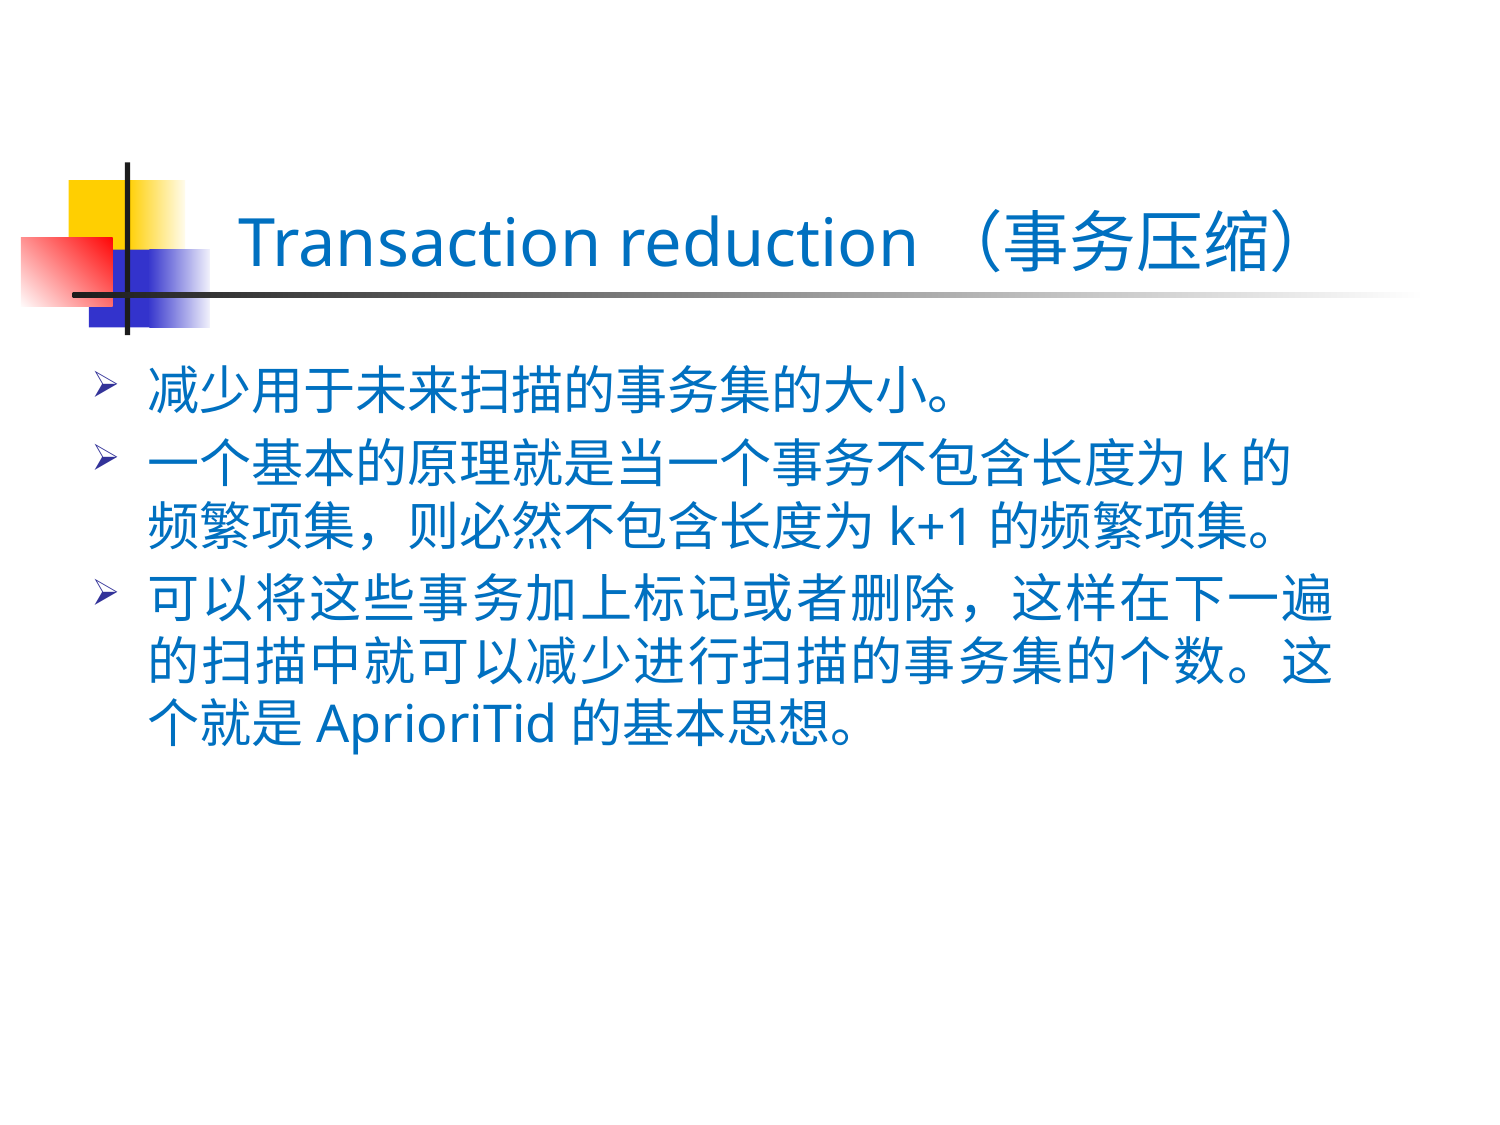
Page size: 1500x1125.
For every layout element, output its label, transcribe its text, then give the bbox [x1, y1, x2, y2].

text_box Transaction reduction（事务压缩） [223, 99, 1424, 288]
text_box 减少用于未来扫描的事务集的大小。 一个基本的原理就是当一个事务不包含长度为k的频繁项集，则必然不包含长度为k+1的频繁项集。 可以将这些事务加上标记或者删除，这样在下一遍的扫描中就可以减少进行扫描的事务集的个数。这个就是AprioriTid的基本思想。 [76, 350, 1350, 1026]
